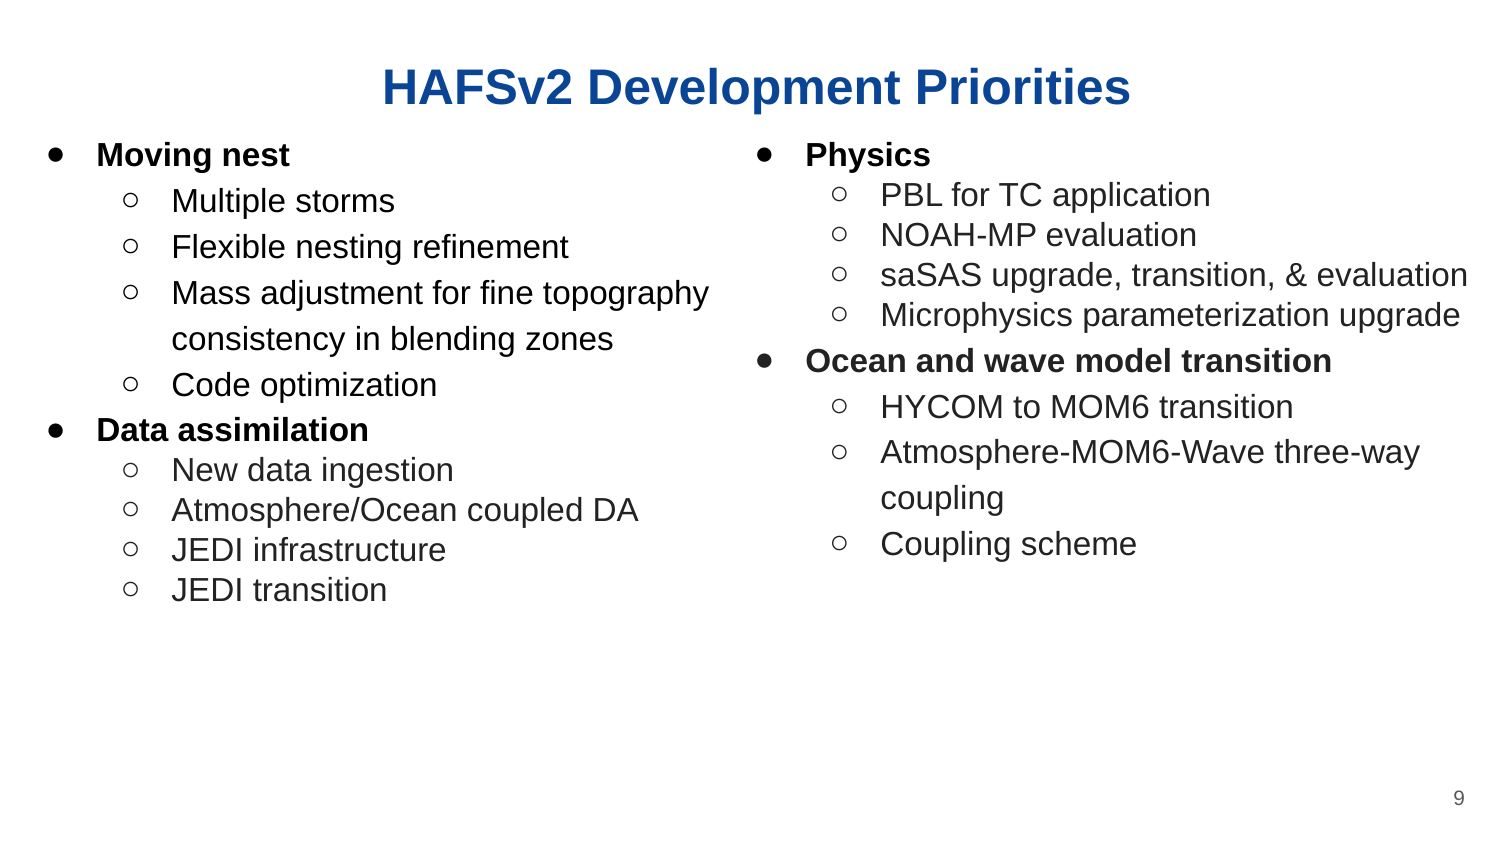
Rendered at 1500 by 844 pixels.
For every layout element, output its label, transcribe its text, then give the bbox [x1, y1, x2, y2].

text_box Physics PBL for TC application NOAH-MP evaluation saSAS upgrade, transition, & evaluation Microphysics parameterization upgrade Ocean and wave model transition HYCOM to MOM6 transition Atmosphere-MOM6-Wave three-way coupling Coupling scheme [715, 112, 1494, 578]
text_box HAFSv2 Development Priorities [69, 40, 1445, 122]
text_box Moving nest Multiple storms Flexible nesting refinement Mass adjustment for fine topography consistency in blending zones Code optimization Data assimilation New data ingestion Atmosphere/Ocean coupled DA JEDI infrastructure JEDI transition [6, 112, 750, 624]
slide_number ‹#› [1389, 764, 1480, 830]
